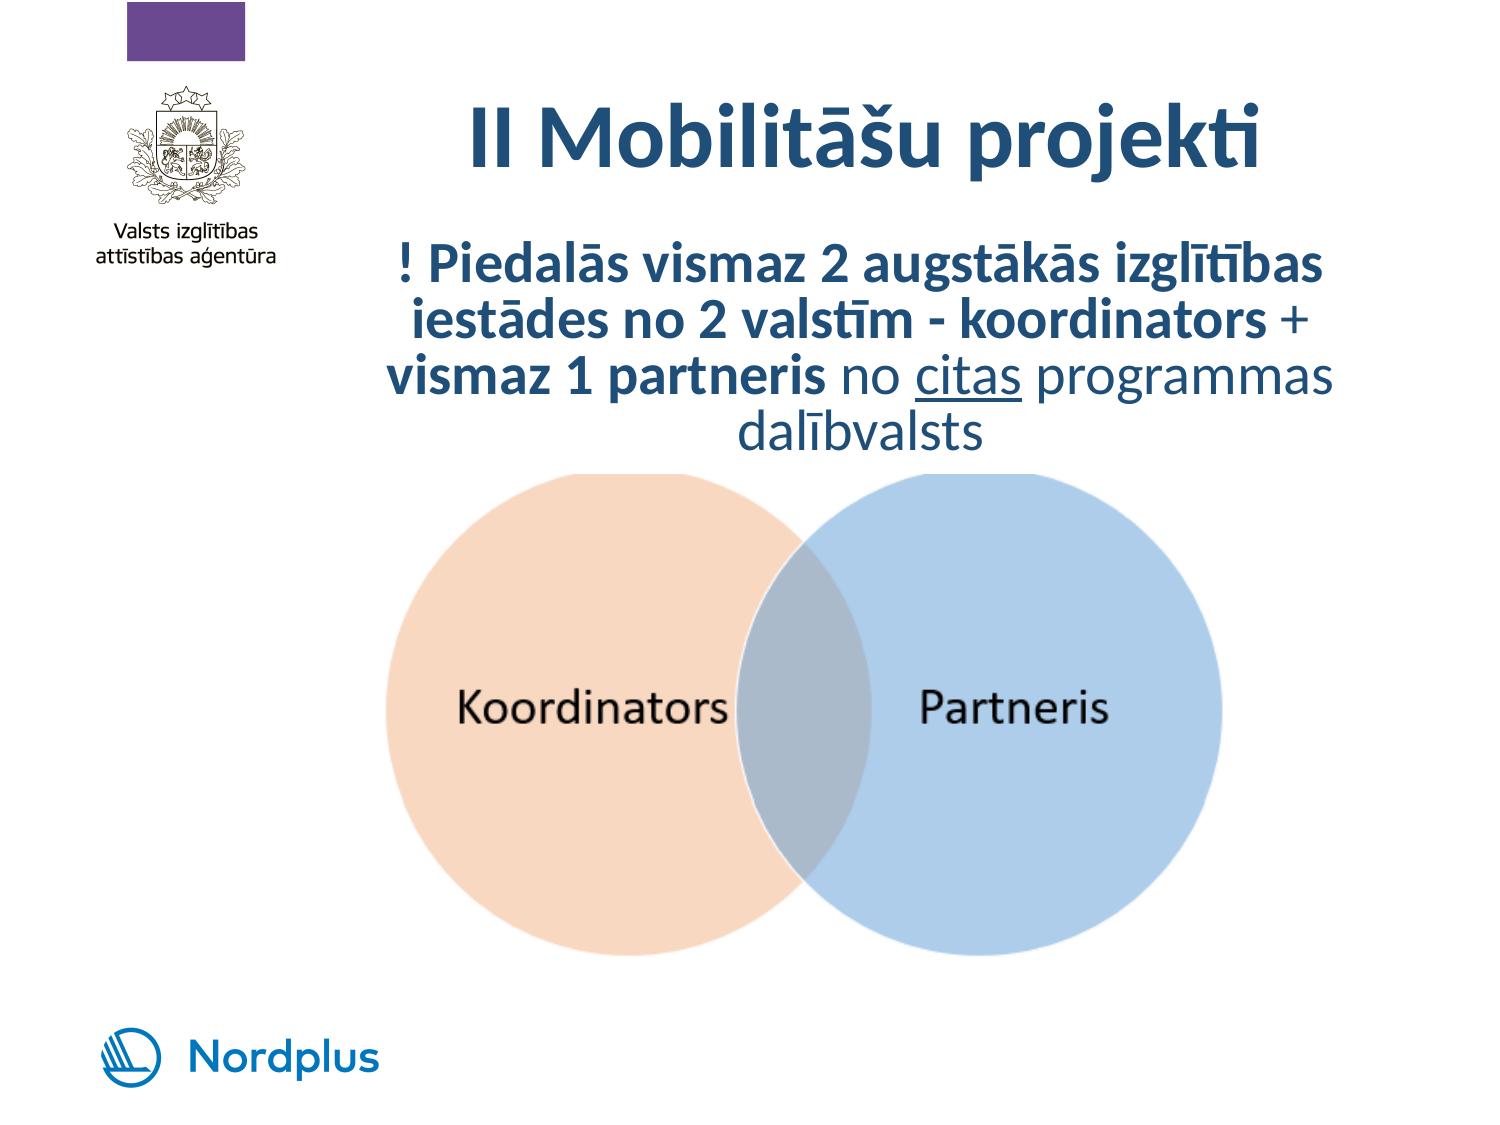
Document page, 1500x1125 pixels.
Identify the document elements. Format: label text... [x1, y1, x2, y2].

picture [0, 0, 1500, 1125]
title II Mobilitāšu projekti [333, 59, 1397, 215]
text_box ! Piedalās vismaz 2 augstākās izglītības iestādes no 2 valstīm - koordinators + vismaz 1 partneris no citas programmas dalībvalsts [289, 230, 1357, 494]
